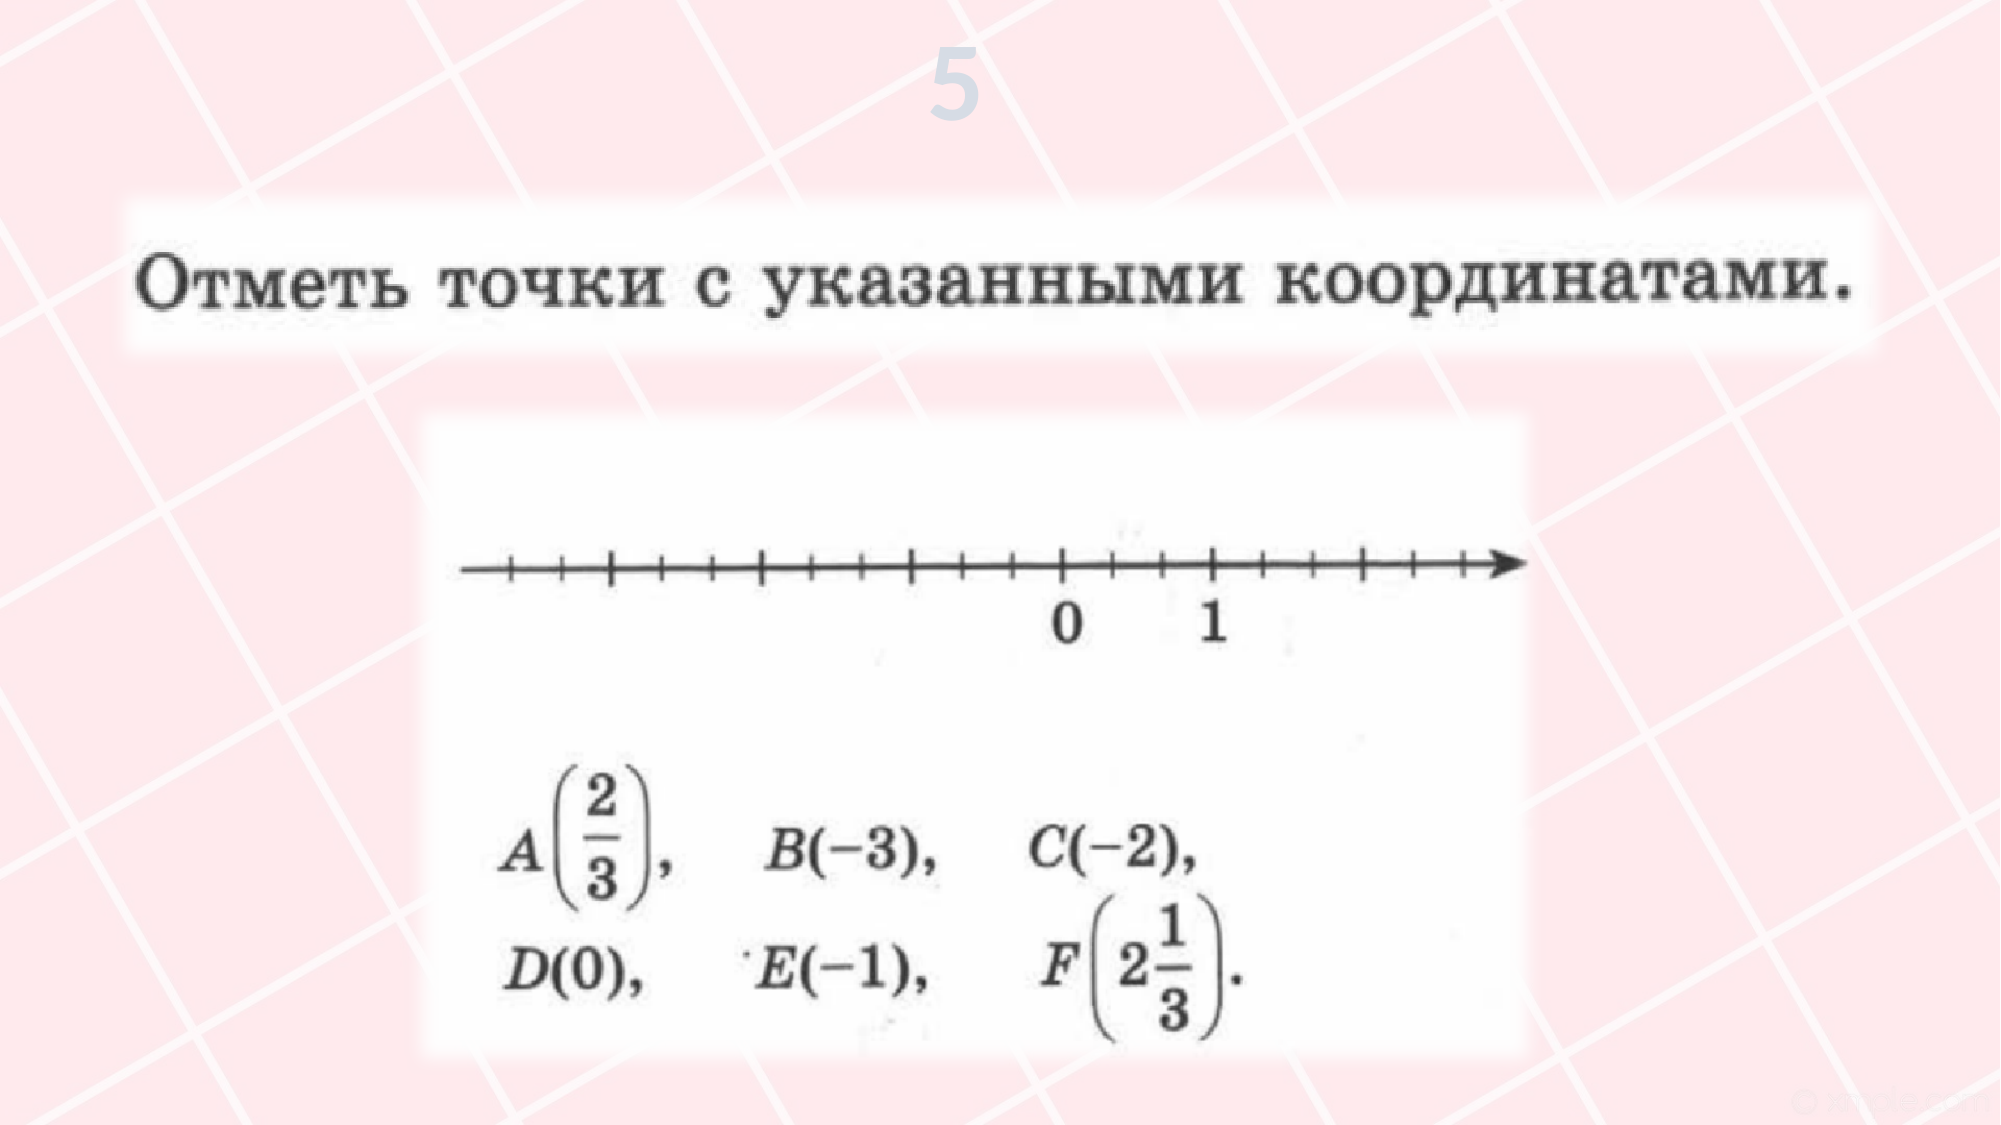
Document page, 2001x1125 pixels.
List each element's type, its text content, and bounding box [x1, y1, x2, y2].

picture [404, 396, 1546, 1077]
text_box 5 [912, 0, 1000, 150]
picture [109, 180, 1891, 368]
